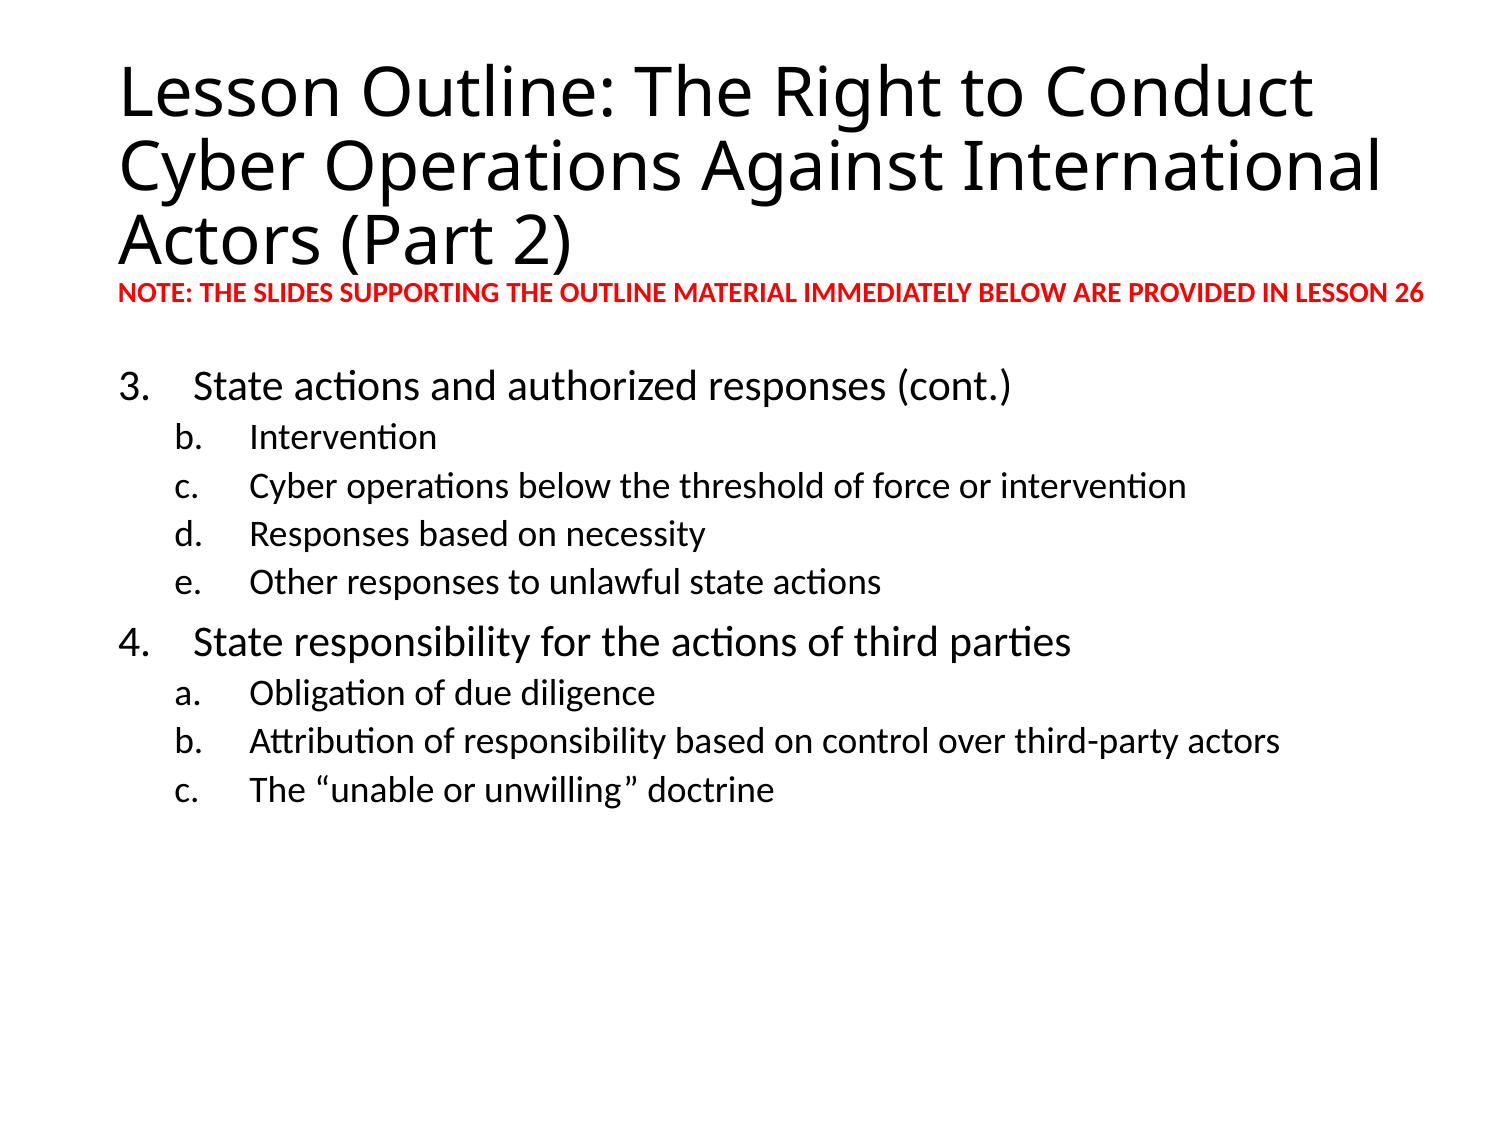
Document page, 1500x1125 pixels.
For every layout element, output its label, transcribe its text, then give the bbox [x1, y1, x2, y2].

text_box NOTE: THE SLIDES SUPPORTING THE OUTLINE MATERIAL IMMEDIATELY BELOW ARE PROVIDED IN LESSON 26 [103, 265, 1443, 316]
title Lesson Outline: The Right to Conduct Cyber Operations Against International Actors (Part 2) [102, 59, 1443, 278]
list State actions and authorized responses (cont.) Intervention Cyber operations below the threshold of force or intervention Responses based on necessity Other responses to unlawful state actions State responsibility for the actions of third parties Obligation of due diligence Attribution of responsibility based on control over third-party actors The “unable or unwilling” doctrine [102, 354, 1375, 1069]
